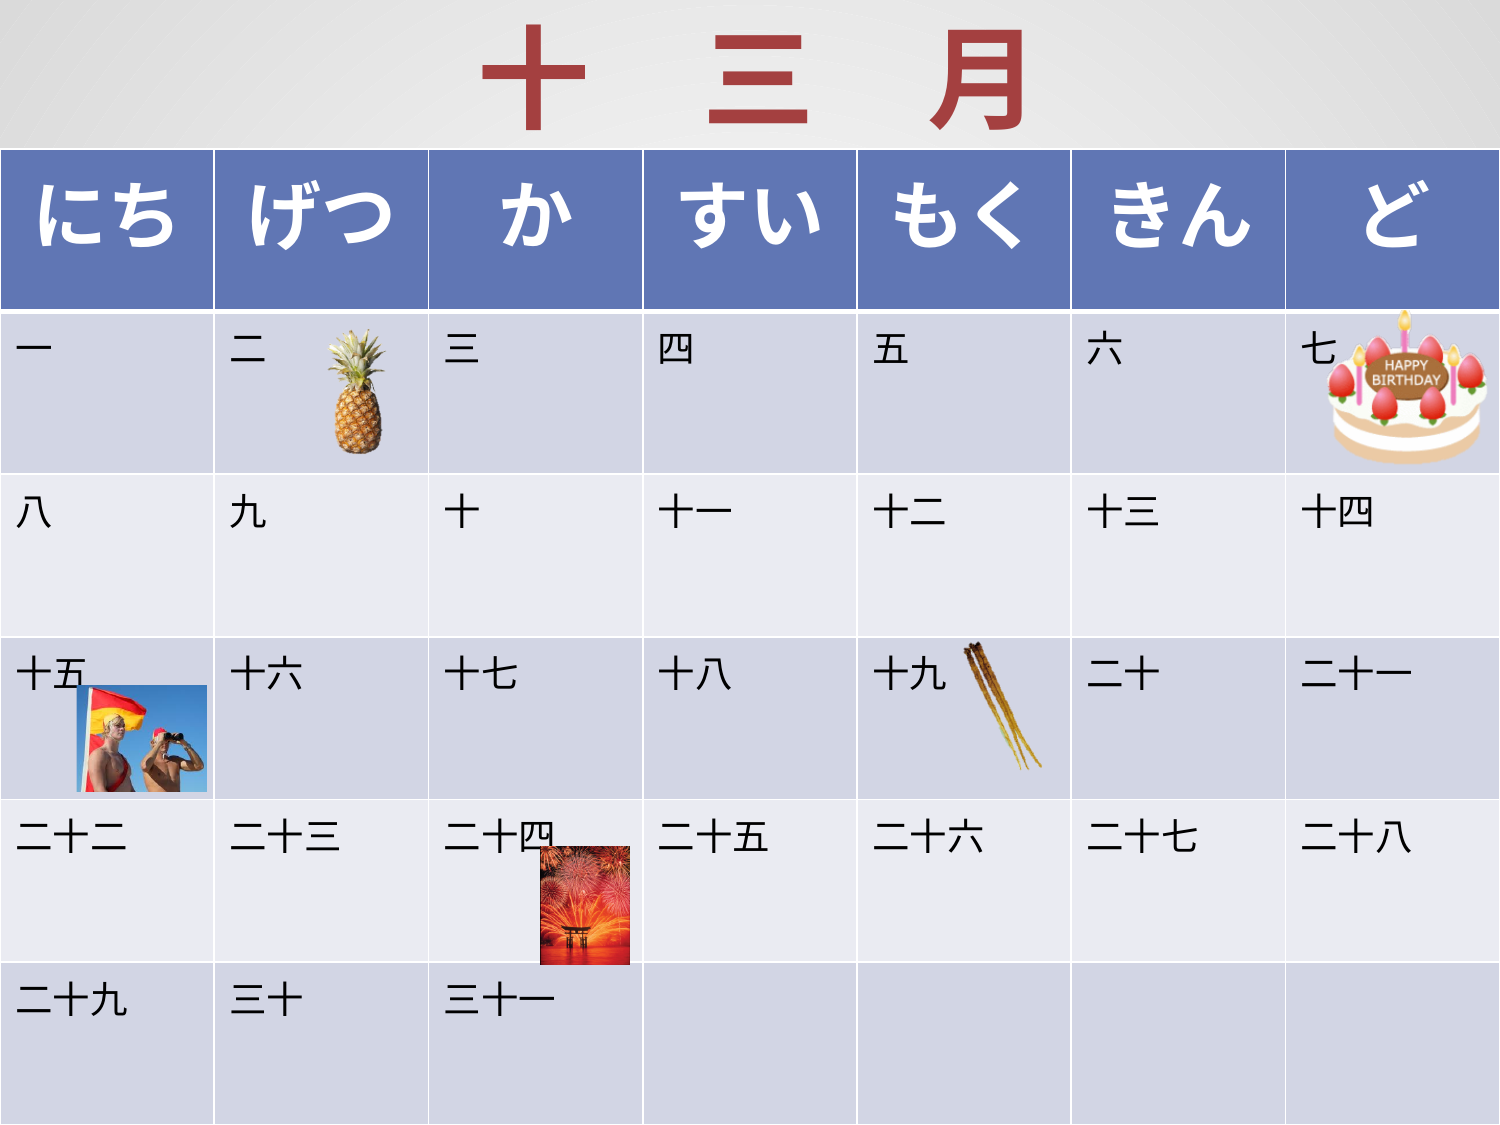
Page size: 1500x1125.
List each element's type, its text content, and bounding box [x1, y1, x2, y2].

table_cell 十 [429, 475, 642, 636]
picture [1326, 310, 1495, 470]
picture [962, 641, 1043, 772]
table_cell 十九 [858, 638, 1070, 799]
text_box 十 三 月 [431, 0, 1086, 150]
table_cell 二十一 [1286, 638, 1499, 799]
table_header すい [644, 150, 856, 309]
table_header にち [1, 150, 213, 309]
table_cell 三 [429, 314, 642, 473]
table_cell 二十五 [644, 800, 856, 961]
table_cell 三十 [215, 963, 428, 1124]
table_cell [1286, 963, 1499, 1124]
table_cell 二十六 [858, 800, 1070, 961]
table_header もく [858, 150, 1070, 309]
table_cell 九 [215, 475, 428, 636]
table_cell 二十 [1072, 638, 1285, 799]
table_cell 十四 [1286, 475, 1499, 636]
table_cell 十三 [1072, 475, 1285, 636]
table_cell 二十八 [1286, 800, 1499, 961]
table_cell 十七 [429, 638, 642, 799]
table_header ど [1286, 150, 1499, 309]
table_cell 二十七 [1072, 800, 1285, 961]
table_cell 十五 [1, 638, 213, 799]
table_header げつ [215, 150, 428, 309]
table_cell 十六 [215, 638, 428, 799]
table_cell 七 [1286, 314, 1321, 473]
picture [540, 846, 630, 965]
table_cell 十八 [644, 638, 856, 799]
table_header か [429, 150, 642, 309]
picture [324, 326, 389, 455]
picture [76, 685, 208, 792]
table_cell 十一 [644, 475, 856, 636]
table_cell 二十四 [429, 800, 642, 961]
table_header きん [1072, 150, 1285, 309]
table_cell 二十三 [215, 800, 428, 961]
table_cell 二 [215, 314, 428, 473]
table_cell 十二 [858, 475, 1070, 636]
table_cell 六 [1072, 314, 1285, 473]
table_cell 八 [1, 475, 213, 636]
table_cell [1072, 963, 1285, 1124]
table_cell 一 [1, 314, 213, 473]
table_cell 三十一 [429, 963, 642, 1124]
table_cell [858, 963, 1070, 1124]
table_cell 五 [858, 314, 1070, 473]
table_cell 二十九 [1, 963, 213, 1124]
table_cell 二十二 [1, 800, 213, 961]
table_cell [644, 963, 856, 1124]
table_cell 四 [644, 314, 856, 473]
